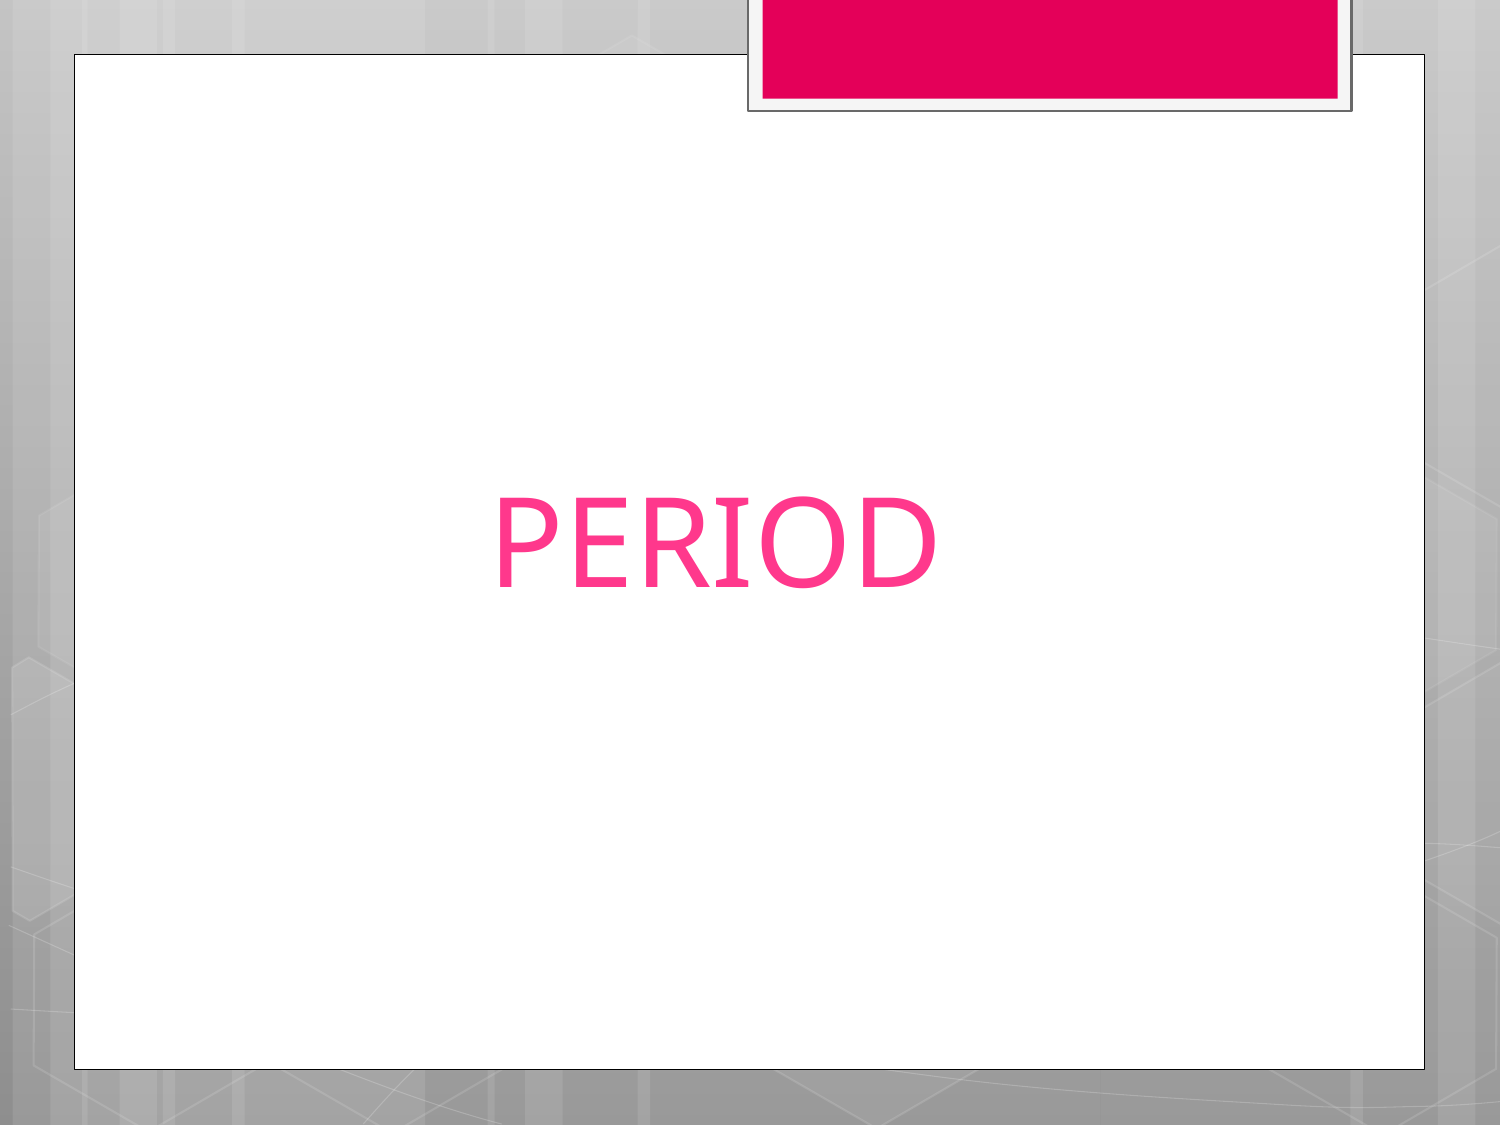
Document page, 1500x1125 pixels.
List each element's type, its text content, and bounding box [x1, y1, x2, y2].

title PERIOD [41, 432, 1392, 621]
